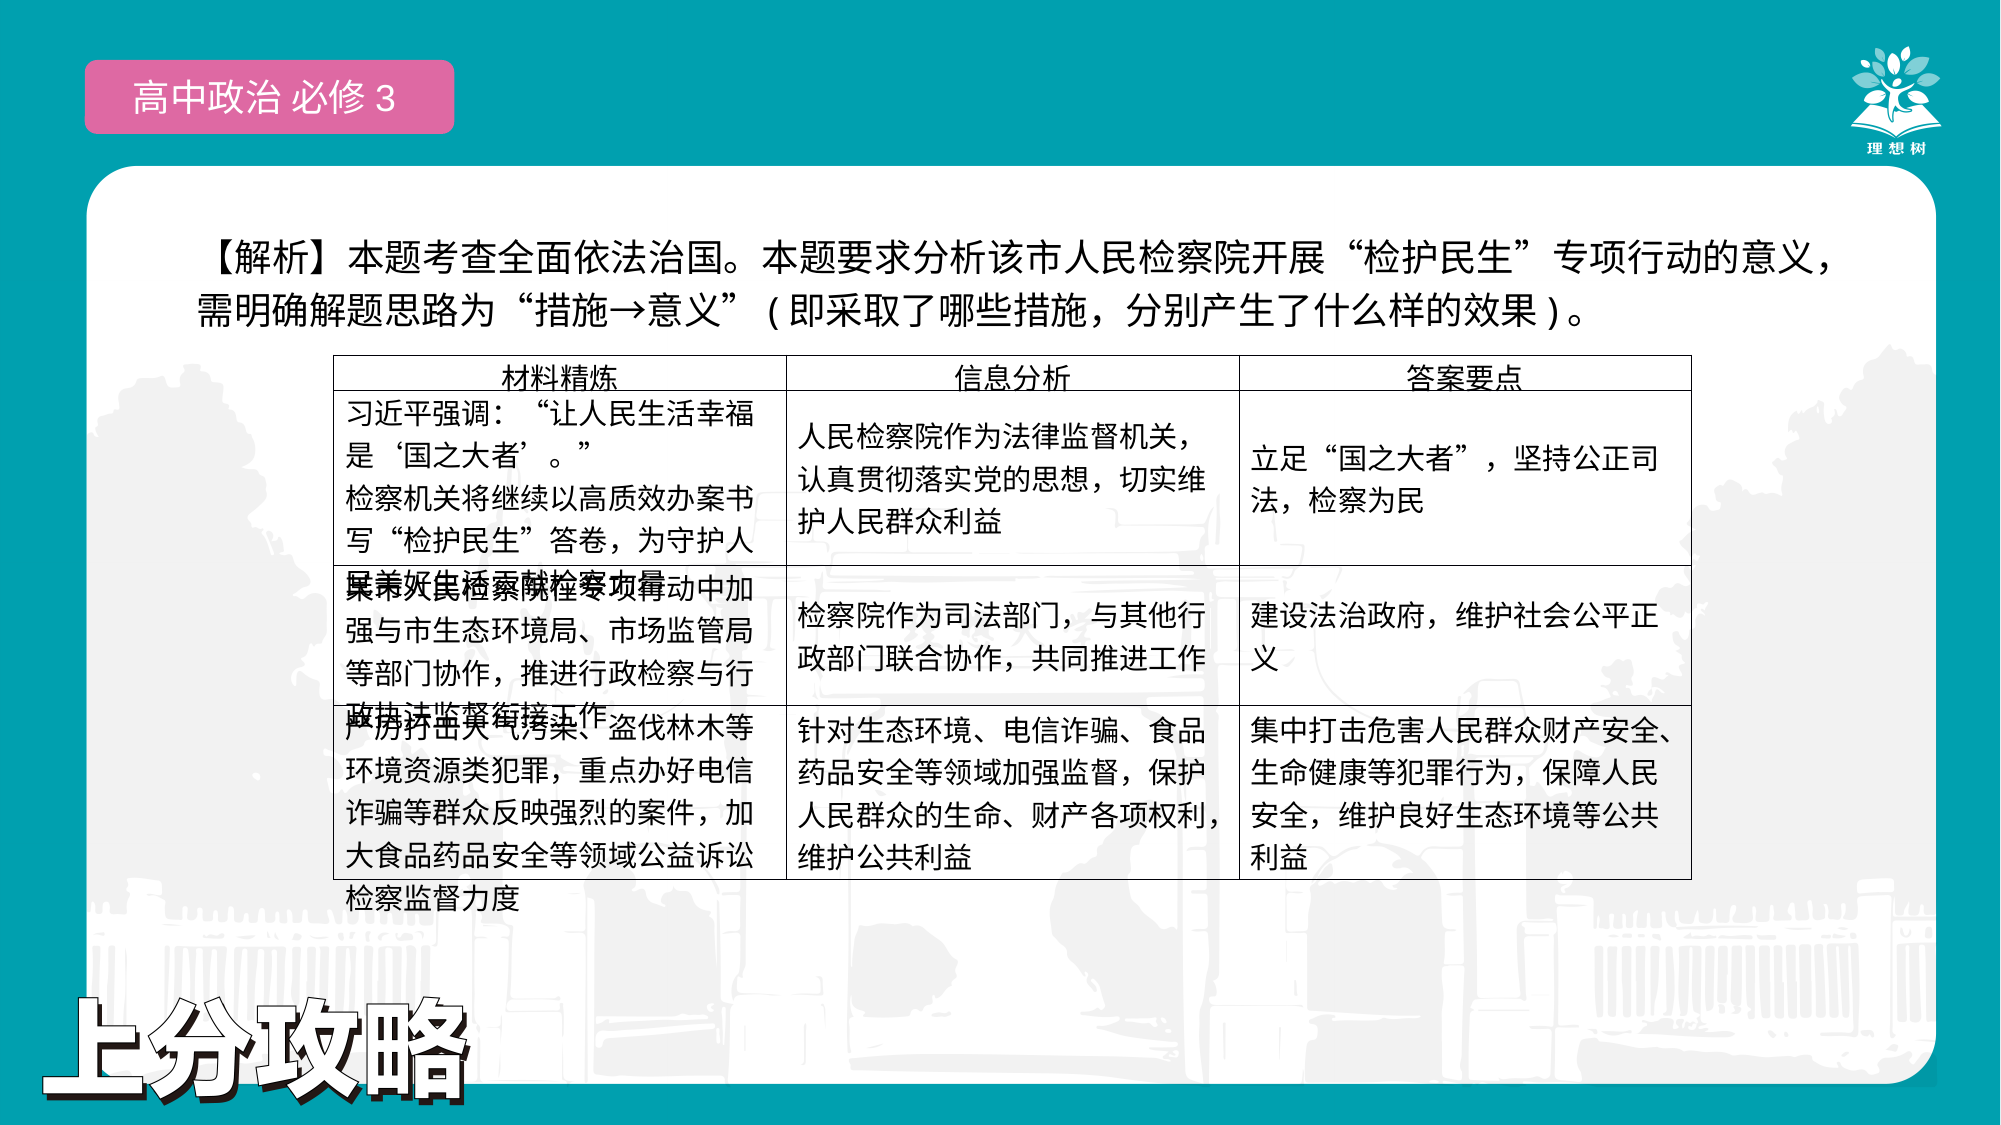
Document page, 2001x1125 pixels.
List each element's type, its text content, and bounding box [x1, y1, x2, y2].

table_cell 严厉打击大气污染、盗伐林木等环境资源类犯罪，重点办好电信诈骗等群众反映强烈的案件，加大食品药品安全等领域公益诉讼检察监督力度 [334, 706, 786, 879]
table_cell 立足“国之大者”，坚持公正司法，检察为民 [1240, 391, 1691, 565]
table_cell 建设法治政府，维护社会公平正义 [1240, 566, 1691, 705]
table_cell 人民检察院作为法律监督机关，认真贯彻落实党的思想，切实维护人民群众利益 [787, 391, 1239, 565]
table_cell 针对生态环境、电信诈骗、食品药品安全等领域加强监督，保护人民群众的生命、财产各项权利，维护公共利益 [787, 706, 1239, 879]
table_cell 检察院作为司法部门，与其他行政部门联合协作，共同推进工作 [787, 566, 1239, 705]
table_cell 某市人民检察院在专项行动中加强与市生态环境局、市场监管局等部门协作，推进行政检察与行政执法监督衔接工作 [334, 566, 786, 705]
text_box 高中政治 必修3 [83, 58, 456, 135]
text_box 【解析】本题考查全面依法治国。本题要求分析该市人民检察院开展“检护民生”专项行动的意义，需明确解题思路为“措施→意义”(即采取了哪些措施，分别产生了什么样的效果)。 [181, 217, 1831, 340]
table_cell 习近平强调：“让人民生活幸福是‘国之大者’。” 检察机关将继续以高质效办案书写“检护民生”答卷，为守护人民美好生活贡献检察力量 [334, 391, 786, 565]
table_cell 集中打击危害人民群众财产安全、生命健康等犯罪行为，保障人民安全，维护良好生态环境等公共利益 [1240, 706, 1691, 879]
picture [0, 0, 2001, 1125]
table_header 信息分析 [787, 356, 1239, 390]
table_header 材料精炼 [334, 356, 786, 390]
table_header 答案要点 [1240, 356, 1691, 390]
